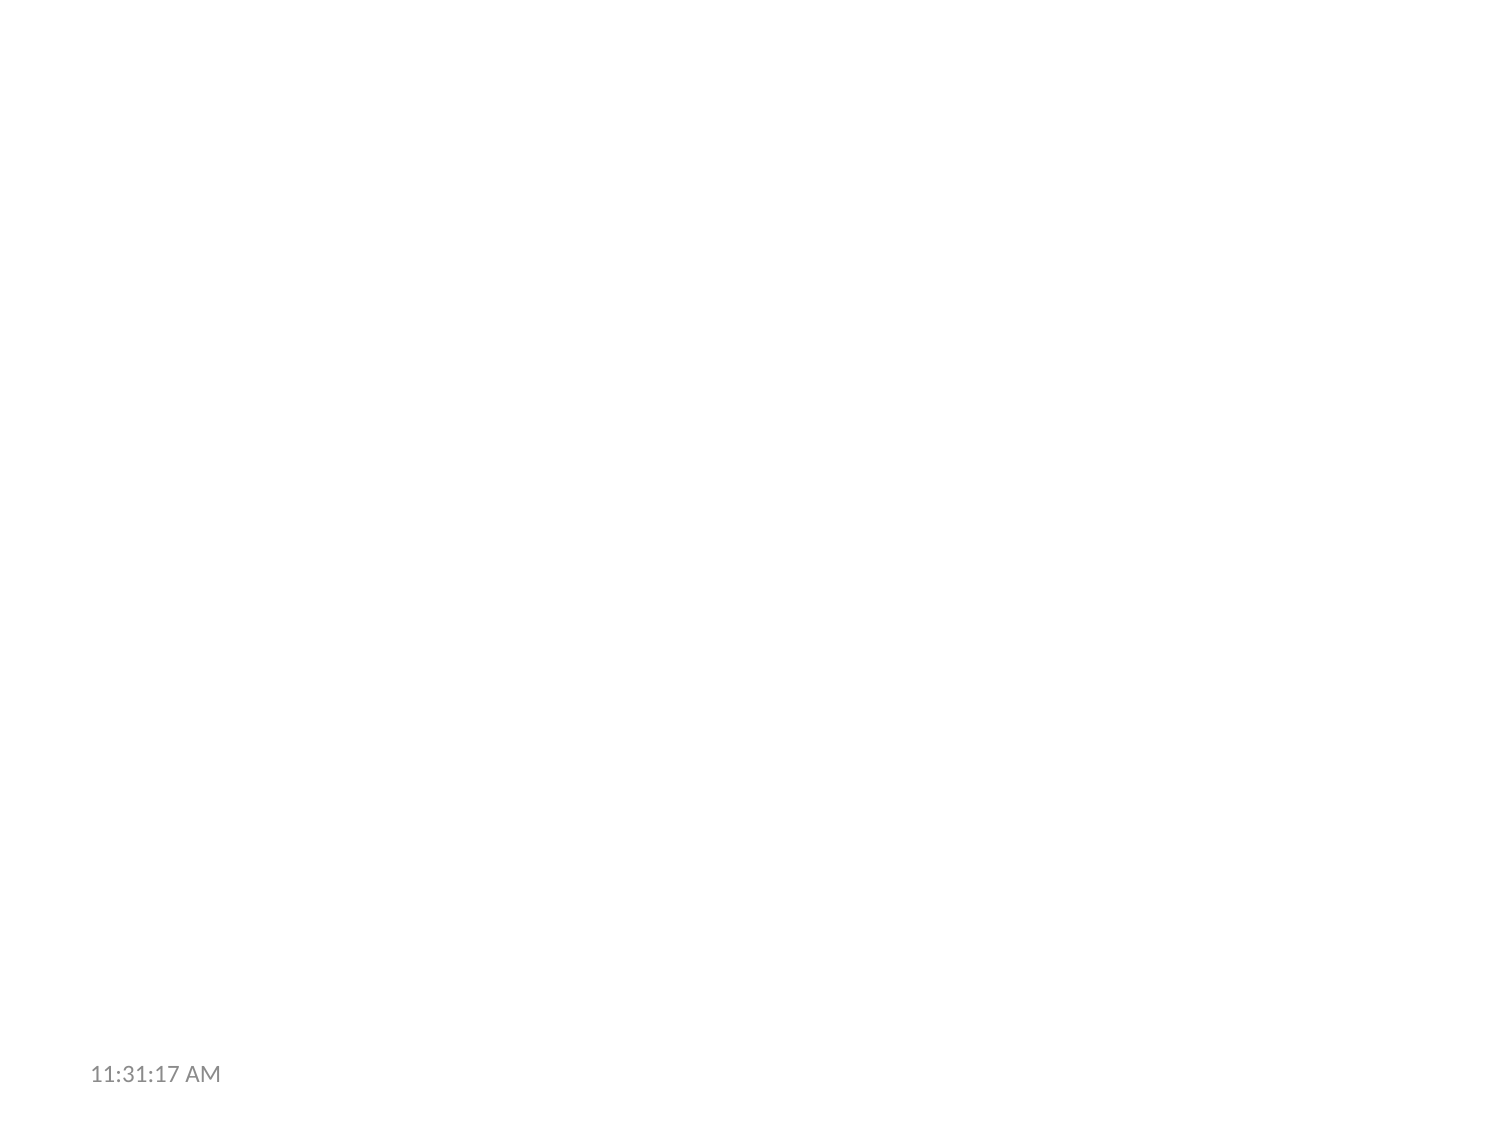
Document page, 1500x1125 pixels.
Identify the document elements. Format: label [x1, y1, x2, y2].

slide_number [75, 1042, 425, 1103]
